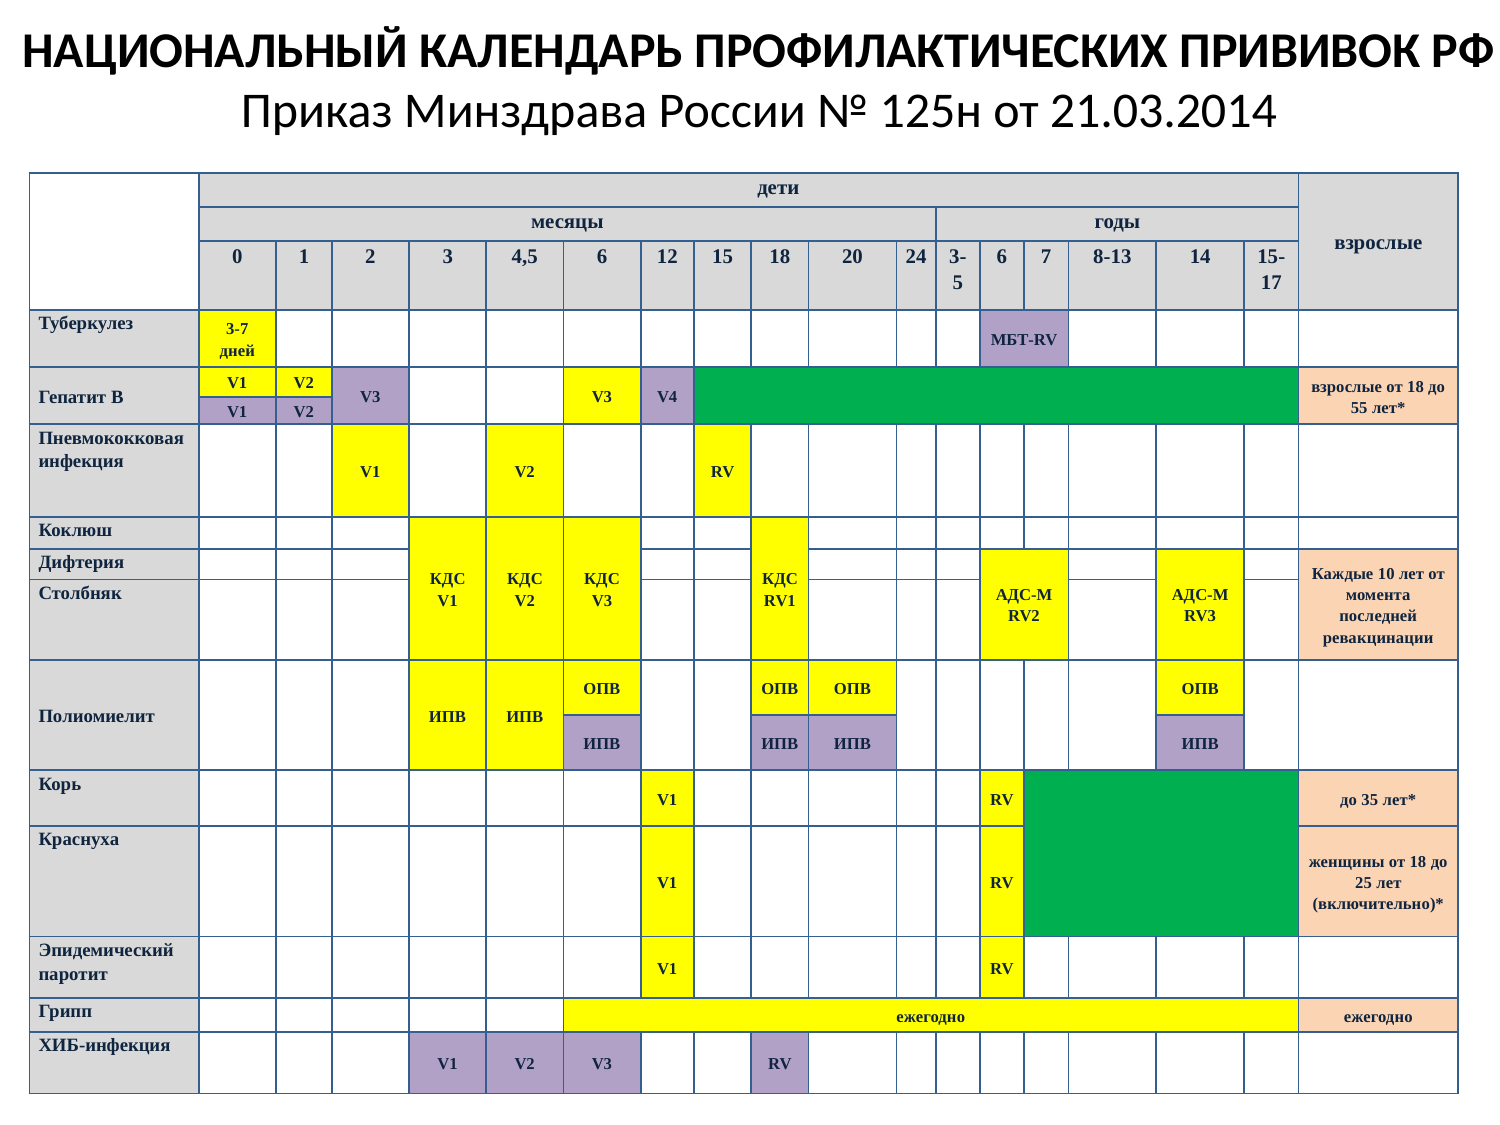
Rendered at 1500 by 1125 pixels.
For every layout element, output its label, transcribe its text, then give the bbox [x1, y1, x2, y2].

table_cell [809, 518, 896, 548]
table_cell [695, 311, 750, 366]
table_cell [642, 311, 693, 366]
table_cell годы [937, 208, 1298, 240]
table_cell [277, 518, 331, 548]
table_cell [809, 771, 896, 825]
table_cell [1069, 425, 1155, 516]
table_cell V3 [564, 1033, 640, 1093]
table_cell [1025, 518, 1068, 548]
table_cell [1245, 425, 1298, 516]
table_cell [410, 771, 485, 825]
table_cell [1245, 937, 1298, 997]
table_cell ИПВ [564, 716, 640, 769]
table_cell [333, 827, 408, 936]
table_cell V3 [333, 368, 408, 423]
table_cell 14 [1157, 242, 1243, 309]
table_cell [695, 771, 750, 825]
table_cell месяцы [200, 208, 935, 240]
table_cell ИПВ [487, 661, 563, 769]
table_cell [277, 1033, 331, 1093]
table_cell Коклюш [30, 518, 198, 548]
table_cell [695, 550, 750, 579]
table_cell [1245, 1033, 1298, 1093]
table_cell [1069, 580, 1155, 659]
table_cell [897, 311, 935, 366]
table_cell [277, 999, 331, 1031]
table_cell [981, 425, 1023, 516]
table_cell [200, 550, 275, 579]
table_cell [809, 425, 896, 516]
table_cell Гепатит В [30, 368, 198, 423]
table_cell [642, 580, 693, 659]
table_cell [695, 661, 750, 769]
table_cell V1 [642, 827, 693, 936]
table_cell [1025, 771, 1298, 936]
table_cell 4,5 [487, 242, 563, 309]
table_cell [410, 425, 485, 516]
table_cell [333, 518, 408, 548]
table_cell 3-7 дней [200, 311, 275, 366]
table_cell ОПВ [752, 661, 808, 714]
table_cell [809, 580, 896, 659]
table_cell [487, 771, 563, 825]
table_cell [1069, 550, 1155, 579]
table_cell [695, 518, 750, 548]
table_cell [752, 827, 808, 936]
table_cell [937, 518, 979, 548]
table_cell [897, 550, 935, 579]
table_cell [937, 661, 979, 769]
table_cell V1 [642, 771, 693, 825]
table_cell 15-17 [1245, 242, 1298, 309]
table_cell [1069, 311, 1155, 366]
table_cell [1299, 1033, 1457, 1093]
table_cell RV [752, 1033, 808, 1093]
table_cell [1025, 1033, 1068, 1093]
table_header дети [200, 174, 1298, 206]
table_cell Краснуха [30, 827, 198, 936]
table_cell V3 [564, 368, 640, 423]
table_cell Грипп [30, 999, 198, 1031]
table_cell [752, 771, 808, 825]
table_cell [410, 999, 485, 1031]
table_cell [937, 1033, 979, 1093]
table_cell до 35 лет* [1299, 771, 1457, 825]
table_cell [937, 580, 979, 659]
table_cell ХИБ-инфекция [30, 1033, 198, 1093]
table_cell МБТ-RV [981, 311, 1068, 366]
table_cell [333, 771, 408, 825]
table_cell [277, 771, 331, 825]
table_cell [1157, 1033, 1243, 1093]
table_cell [1299, 518, 1457, 548]
table_cell [809, 827, 896, 936]
table_cell 24 [897, 242, 935, 309]
table_cell [1299, 937, 1457, 997]
table_cell [897, 827, 935, 936]
table_cell [981, 1033, 1023, 1093]
table_cell [277, 827, 331, 936]
table_cell 18 [752, 242, 808, 309]
table_cell [809, 937, 896, 997]
table_cell [937, 937, 979, 997]
table_cell Каждые 10 лет от момента последней ревакцинации [1299, 550, 1457, 659]
table_cell [200, 1033, 275, 1093]
table_cell 8-13 [1069, 242, 1155, 309]
table_cell АДС-М RV3 [1157, 550, 1243, 659]
table_cell Полиомиелит [30, 661, 198, 769]
table_cell [487, 368, 563, 423]
table_cell V4 [642, 368, 693, 423]
table_cell АДС-М RV2 [981, 550, 1068, 659]
table_cell [1299, 311, 1457, 366]
table_cell 3 [410, 242, 485, 309]
table_cell [897, 661, 935, 769]
table_cell ИПВ [752, 716, 808, 769]
table_cell [1299, 425, 1457, 516]
table_cell [1157, 425, 1243, 516]
table_cell [277, 580, 331, 659]
table_cell [642, 518, 693, 548]
table_cell [410, 311, 485, 366]
table_cell ОПВ [809, 661, 896, 714]
table_cell V1 [333, 425, 408, 516]
table_cell [564, 827, 640, 936]
table_cell [937, 425, 979, 516]
table_cell [937, 311, 979, 366]
table_cell ИПВ [809, 716, 896, 769]
table_cell 2 [333, 242, 408, 309]
table_cell [487, 937, 563, 997]
table_cell 20 [809, 242, 896, 309]
table_cell [1245, 518, 1298, 548]
table_cell [200, 999, 275, 1031]
table_cell 1 [277, 242, 331, 309]
table_cell V1 [642, 937, 693, 997]
table_cell [277, 661, 331, 769]
table_cell [277, 937, 331, 997]
table_cell [1025, 425, 1068, 516]
table_cell [1025, 661, 1068, 769]
table_cell [642, 550, 693, 579]
table_cell [642, 1033, 693, 1093]
table_cell 15 [695, 242, 750, 309]
table_cell V1 [410, 1033, 485, 1093]
table_cell V2 [277, 398, 331, 423]
table_cell [1025, 937, 1068, 997]
table_cell [642, 425, 693, 516]
table_cell [277, 425, 331, 516]
table_cell [487, 999, 563, 1031]
table_cell [200, 937, 275, 997]
table_cell [1069, 937, 1155, 997]
table_cell V1 [200, 398, 275, 423]
table_cell [200, 827, 275, 936]
table_cell [333, 580, 408, 659]
table_cell взрослые от 18 до 55 лет* [1299, 368, 1457, 423]
table_cell [981, 518, 1023, 548]
table_cell [695, 827, 750, 936]
table_cell [200, 771, 275, 825]
table_cell [1069, 1033, 1155, 1093]
table_cell [1069, 518, 1155, 548]
table_cell 3-5 [937, 242, 979, 309]
table_cell ОПВ [564, 661, 640, 714]
table_cell [487, 827, 563, 936]
table_cell [564, 311, 640, 366]
table_cell КДС V1 [410, 518, 485, 659]
table_cell Пневмококковая инфекция [30, 425, 198, 516]
table_cell [937, 827, 979, 936]
table_cell [981, 661, 1023, 769]
table_cell [200, 661, 275, 769]
table_cell [1245, 661, 1298, 769]
table_cell [642, 661, 693, 769]
table_cell [897, 580, 935, 659]
table_cell женщины от 18 до 25 лет (включительно)* [1299, 827, 1457, 936]
table_cell ИПВ [410, 661, 485, 769]
table_cell RV [981, 771, 1023, 825]
table_cell 6 [981, 242, 1023, 309]
table_cell Корь [30, 771, 198, 825]
table_cell [200, 425, 275, 516]
table_cell [809, 1033, 896, 1093]
table_cell Туберкулез [30, 311, 198, 366]
table_cell RV [981, 937, 1023, 997]
table_cell [1069, 661, 1155, 769]
table_cell [752, 425, 808, 516]
table_cell [897, 937, 935, 997]
table_cell [333, 1033, 408, 1093]
table_cell ОПВ [1157, 661, 1243, 714]
table_cell [1245, 550, 1298, 579]
table_cell ИПВ [1157, 716, 1243, 769]
table_cell [937, 550, 979, 579]
table_cell КДС RV1 [752, 518, 808, 659]
table_cell [1157, 518, 1243, 548]
table_cell [897, 1033, 935, 1093]
table_cell [200, 580, 275, 659]
table_cell ежегодно [1299, 999, 1457, 1031]
table_cell [487, 311, 563, 366]
table_cell [564, 771, 640, 825]
title НАЦИОНАЛЬНЫЙ КАЛЕНДАРЬ ПРОФИЛАКТИЧЕСКИХ ПРИВИВОК РФ Приказ Минздрава России № 125н от 21.03.2014 [0, 30, 1500, 185]
table_cell V2 [277, 368, 331, 396]
table_cell [1245, 580, 1298, 659]
table_cell 0 [200, 242, 275, 309]
table_cell [564, 937, 640, 997]
table_cell [897, 518, 935, 548]
table_cell 12 [642, 242, 693, 309]
table_cell [695, 368, 1298, 423]
table_cell [333, 550, 408, 579]
table_cell Эпидемический паротит [30, 937, 198, 997]
table_cell [200, 518, 275, 548]
table_cell Столбняк [30, 580, 198, 659]
table_header [30, 174, 198, 309]
table_cell ежегодно [564, 999, 1298, 1031]
table_cell [1157, 311, 1243, 366]
table_header взрослые [1299, 174, 1457, 309]
table_cell [695, 1033, 750, 1093]
table_cell [752, 311, 808, 366]
table_cell V1 [200, 368, 275, 396]
table_cell [1245, 311, 1298, 366]
table_cell 7 [1025, 242, 1068, 309]
table_cell [809, 550, 896, 579]
table_cell [695, 937, 750, 997]
table_cell КДС V3 [564, 518, 640, 659]
table_cell RV [695, 425, 750, 516]
table_cell [333, 661, 408, 769]
table_cell V2 [487, 425, 563, 516]
table_cell RV [981, 827, 1023, 936]
table_cell [277, 311, 331, 366]
table_cell [277, 550, 331, 579]
table_cell [897, 425, 935, 516]
table_cell [410, 368, 485, 423]
table_cell 6 [564, 242, 640, 309]
table_cell [695, 580, 750, 659]
table_cell [1157, 937, 1243, 997]
table_cell [897, 771, 935, 825]
table_cell [410, 827, 485, 936]
table_cell V2 [487, 1033, 563, 1093]
table_cell Дифтерия [30, 550, 198, 579]
table_cell [333, 999, 408, 1031]
table_cell КДС V2 [487, 518, 563, 659]
table_cell [809, 311, 896, 366]
table_cell [564, 425, 640, 516]
table_cell [752, 937, 808, 997]
table_cell [937, 771, 979, 825]
table_cell [410, 937, 485, 997]
table_cell [1299, 661, 1457, 769]
table_cell [333, 311, 408, 366]
table_cell [333, 937, 408, 997]
